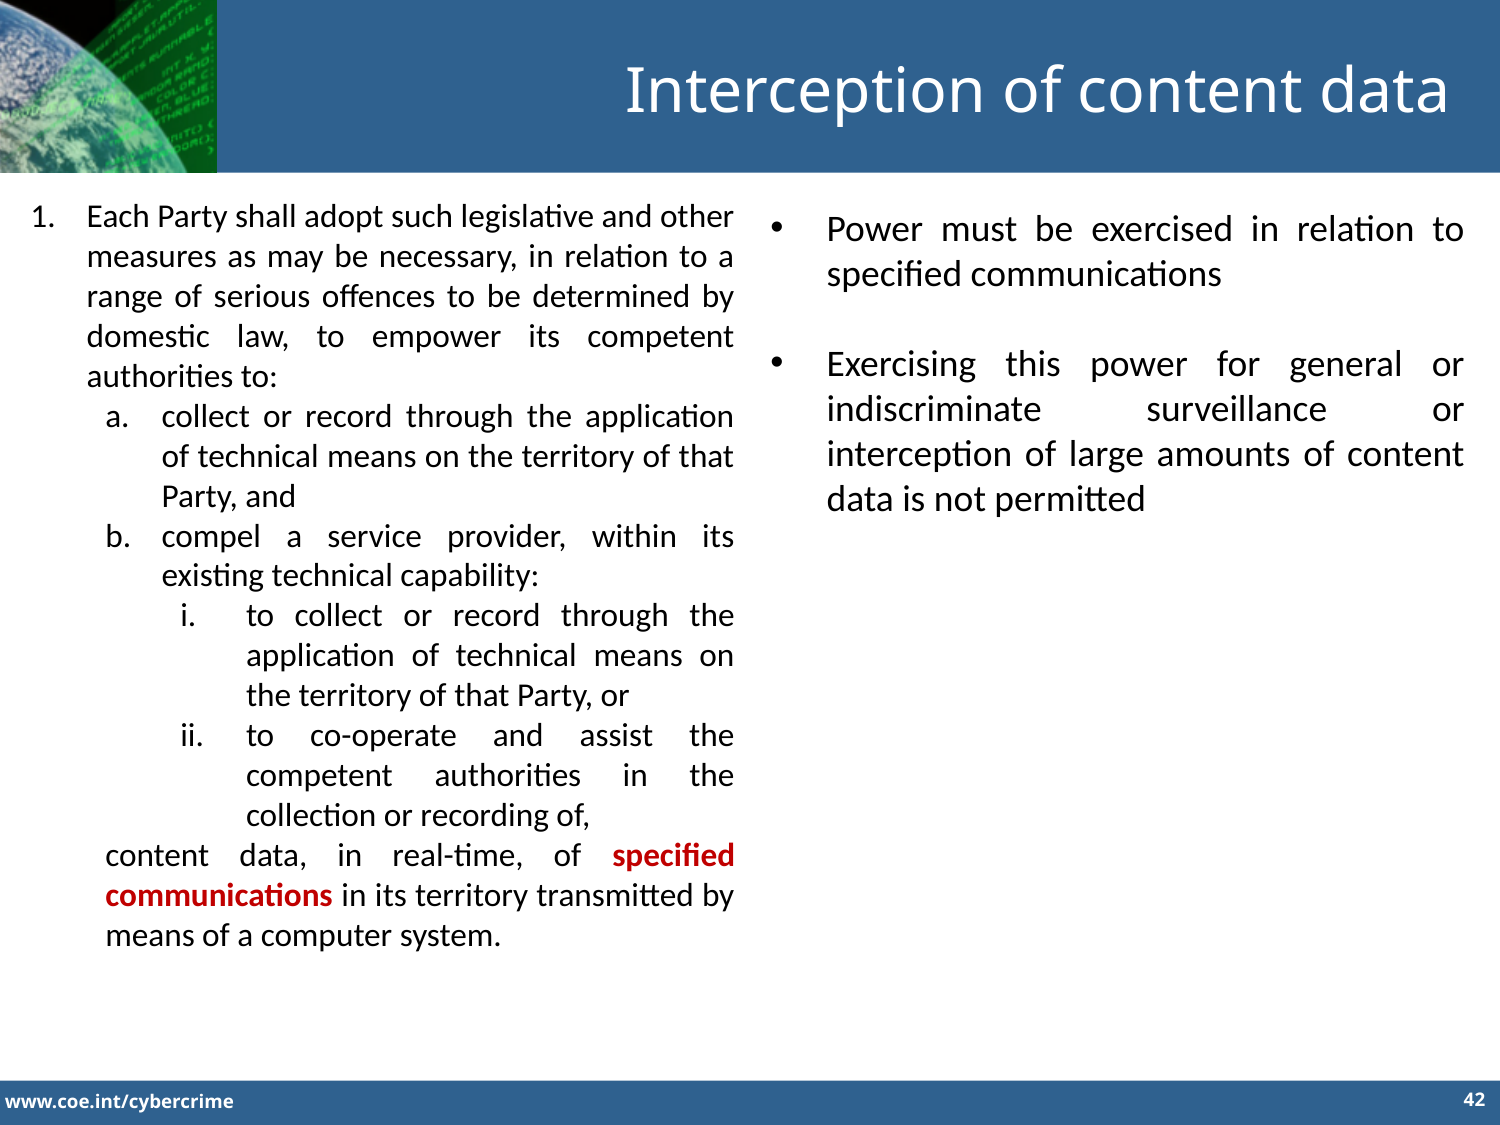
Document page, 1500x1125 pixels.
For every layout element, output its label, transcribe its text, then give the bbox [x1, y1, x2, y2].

text_box Power must be exercised in relation to specified communications Exercising this power for general or indiscriminate surveillance or interception of large amounts of content data is not permitted [755, 196, 1480, 526]
text_box Each Party shall adopt such legislative and other measures as may be necessary, in relation to a range of serious offences to be determined by domestic law, to empower its competent authorities to: collect or record through the application of technical means on the territory of that Party, and compel a service provider, within its existing technical capability: to collect or record through the application of technical means on the territory of that Party, or to co-operate and assist the competent authorities in the collection or recording of, content data, in real-time, of specified communications in its territory transmitted by means of a computer system. [15, 186, 750, 961]
text_box Interception of content data [230, 42, 1483, 133]
picture [0, 0, 217, 173]
